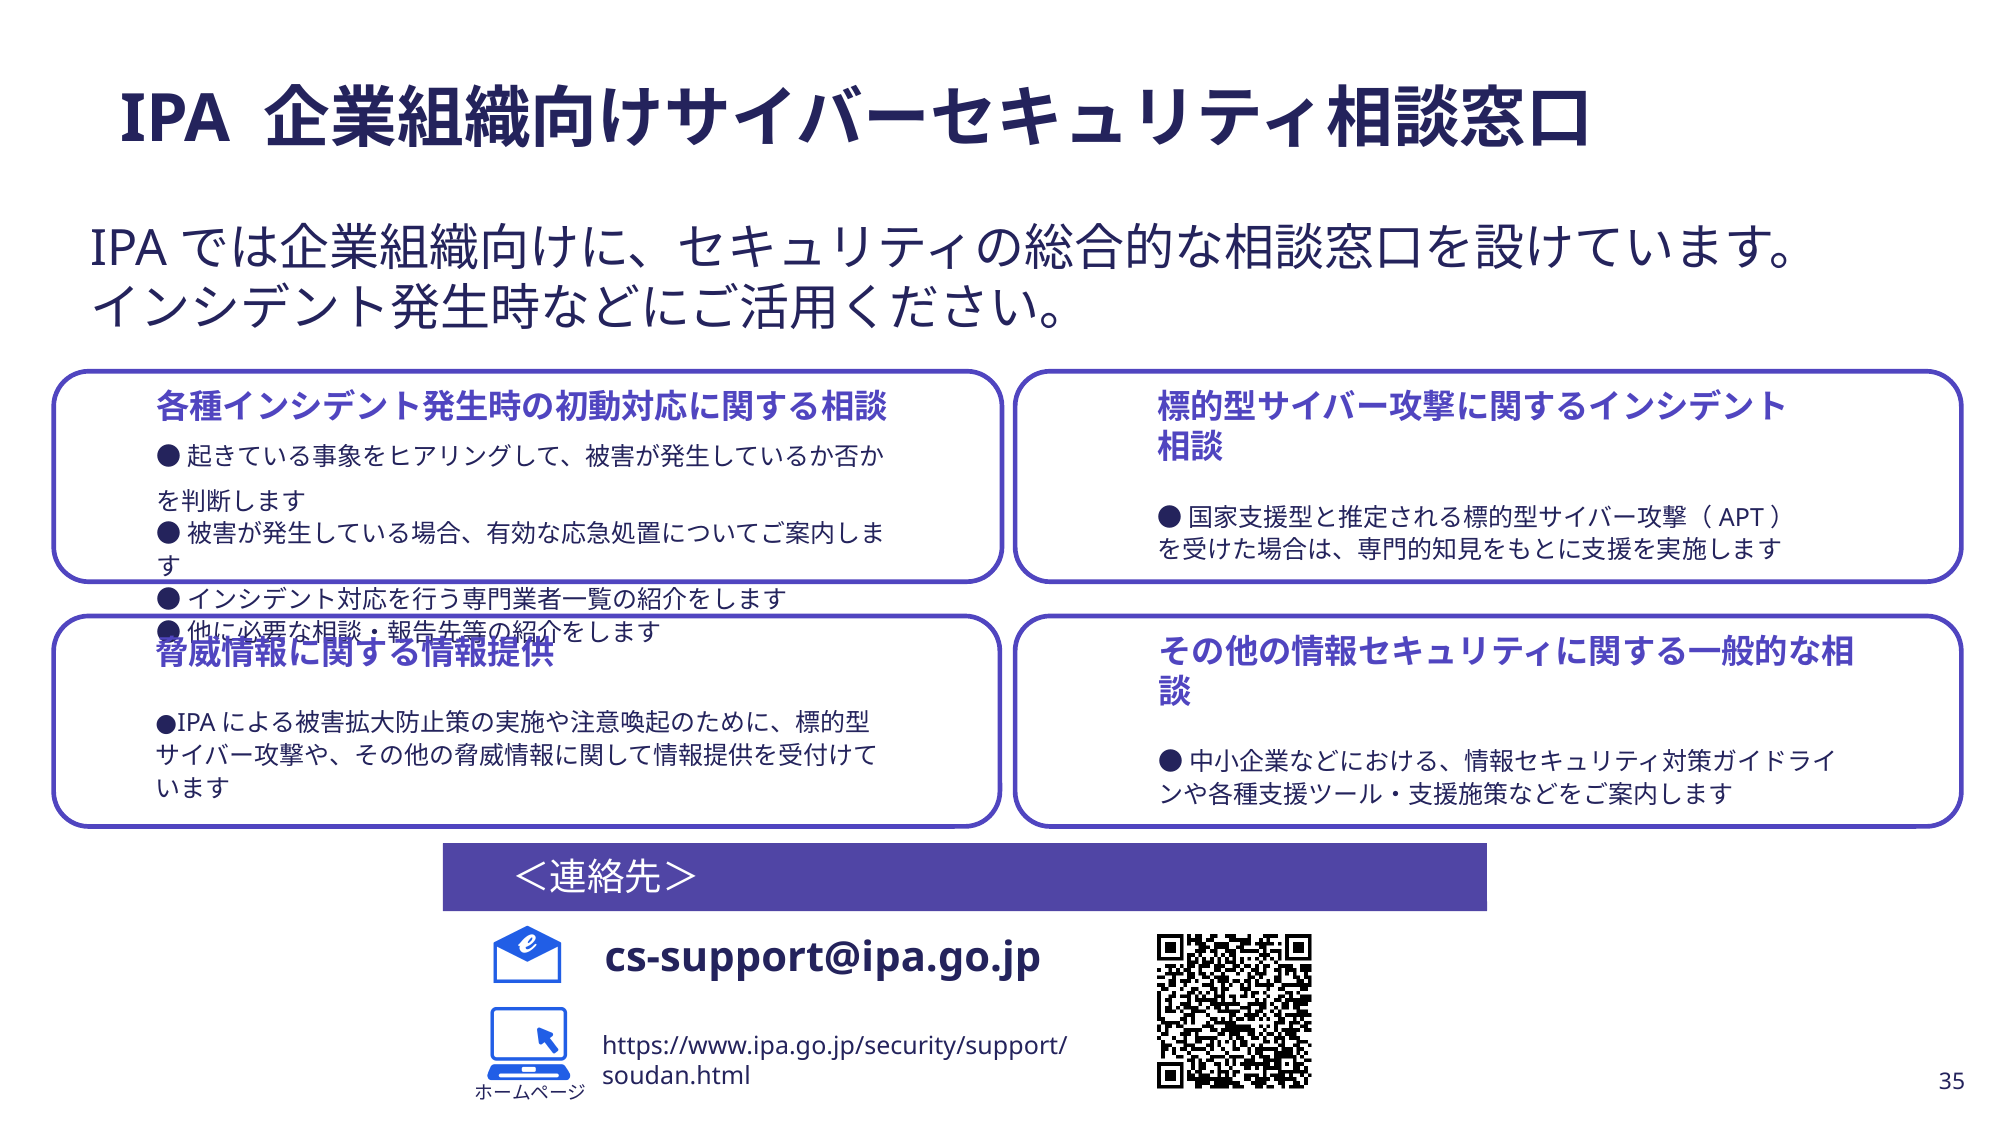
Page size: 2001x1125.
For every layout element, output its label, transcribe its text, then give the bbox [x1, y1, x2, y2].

text_box その他の情報セキュリティに関する一般的な相談 ●中小企業などにおける、情報セキュリティ対策ガイドラインや各種支援ツール・支援施策などをご案内します [1144, 622, 1875, 816]
text_box [440, 840, 1490, 914]
text_box 脅威情報に関する情報提供 ●IPAによる被害拡大防止策の実施や注意喚起のために、標的型サイバー攻撃や、その他の脅威情報に関して情報提供を受付けています [140, 623, 906, 810]
text_box IPAでは企業組織向けに、セキュリティの総合的な相談窓口を設けています。インシデント発生時などにご活用ください。 [75, 207, 1836, 343]
picture [473, 895, 586, 1097]
text_box 標的型サイバー攻撃に関するインシデント相談 ●国家支援型と推定される標的型サイバー攻撃（APT）を受けた場合は、専門的知見をもとに支援を実施します [1142, 377, 1826, 572]
text_box [1013, 369, 1964, 584]
text_box 各種インシデント発生時の初動対応に関する相談 ●起きている事象をヒアリングして、被害が発生しているか否かを判断します ●被害が発生している場合、有効な応急処置についてご案内します ●インシデント対応を行う専門業者一覧の紹介をします ●他に必要な相談・報告先等の紹介をします [141, 378, 906, 613]
text_box [51, 369, 1005, 584]
slide_number 35 [1513, 1058, 1981, 1107]
picture [1153, 930, 1315, 1092]
text_box ホームページ [460, 1073, 602, 1111]
text_box [51, 613, 1003, 829]
text_box cs-support@ipa.go.jp [604, 929, 1125, 981]
text_box https://www.ipa.go.jp/security/support/soudan.html [587, 1022, 1151, 1098]
text_box [1013, 613, 1964, 829]
title IPA 企業組織向けサイバーセキュリティ相談窓口 [105, 51, 1701, 163]
text_box ＜連絡先＞ [497, 846, 750, 906]
